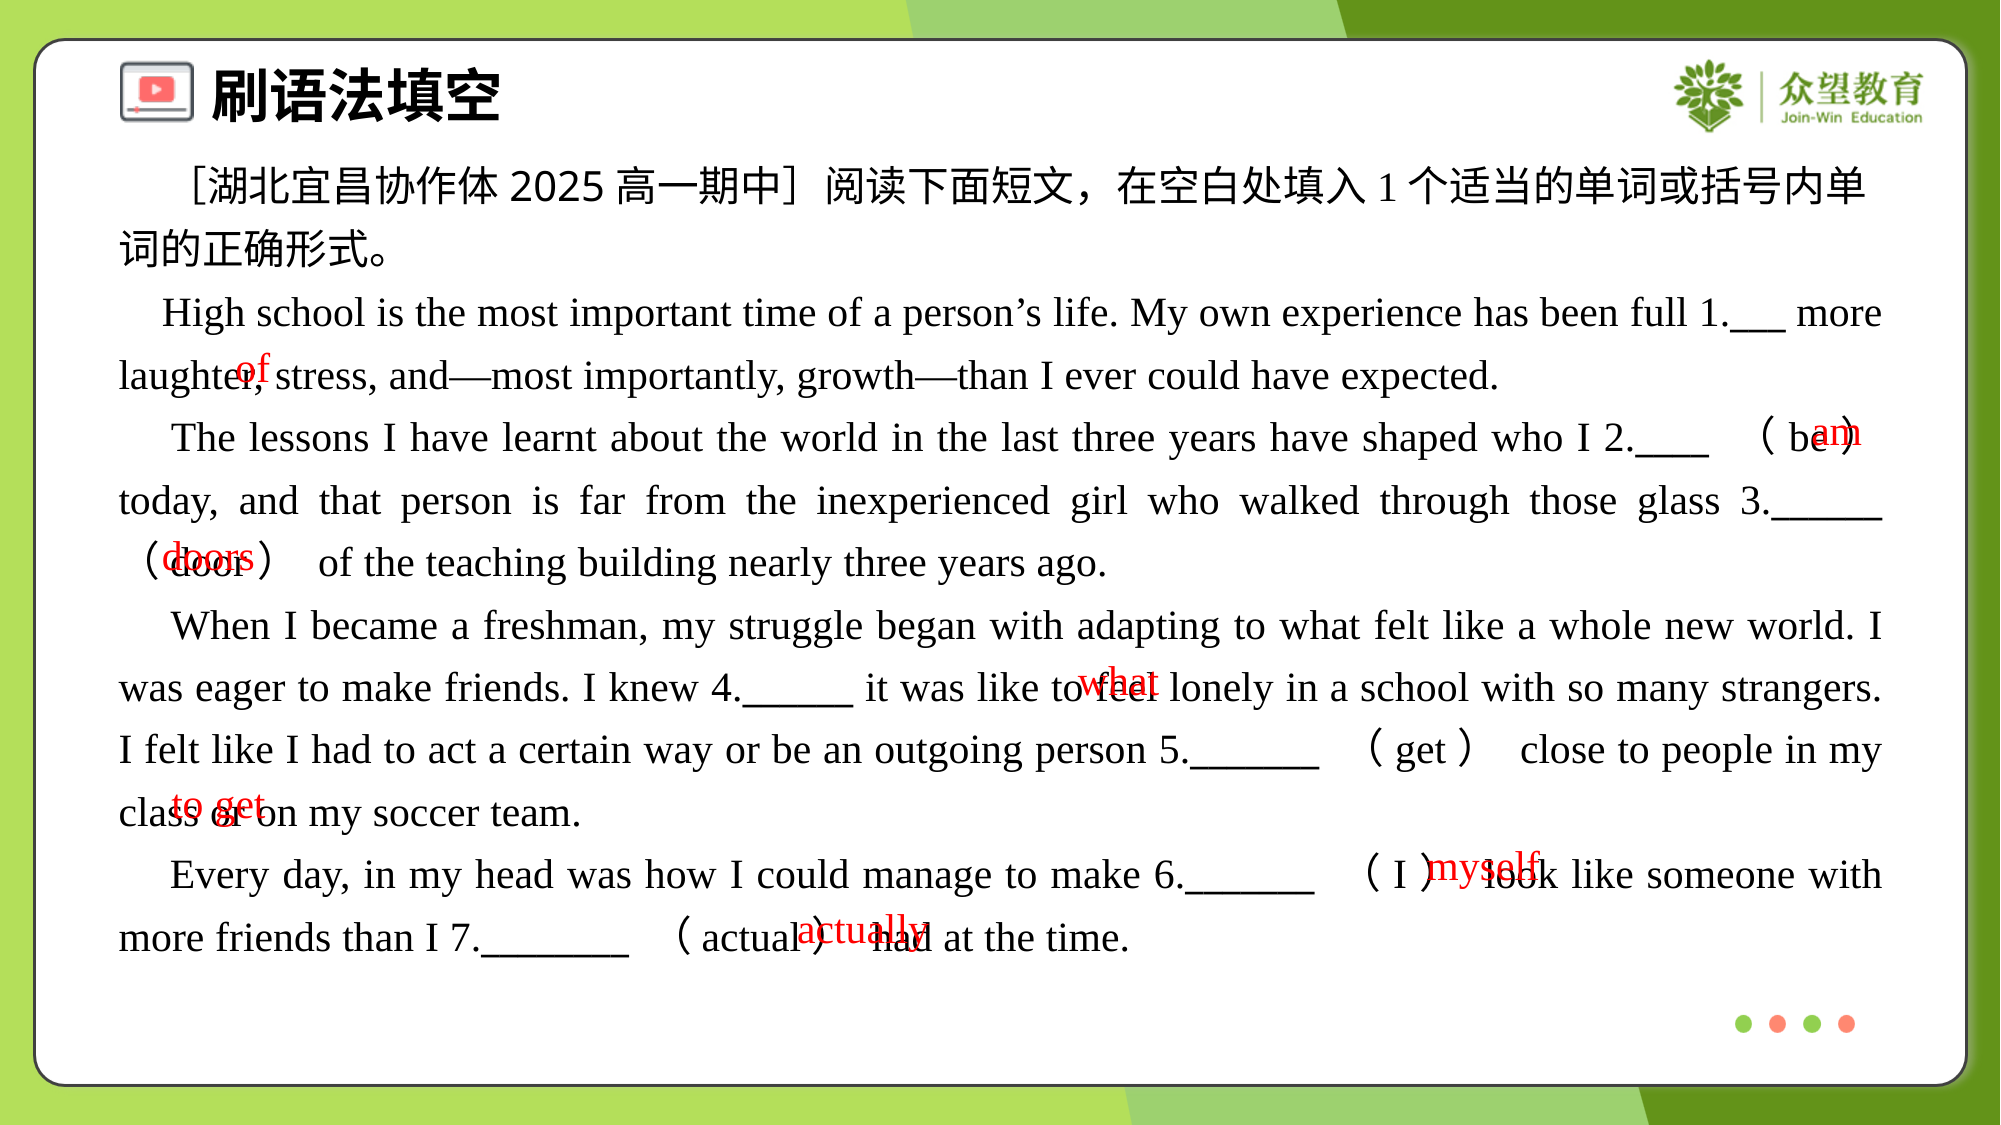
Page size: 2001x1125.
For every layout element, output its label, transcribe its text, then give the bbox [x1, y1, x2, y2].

text_box myself [1411, 826, 1555, 890]
picture [0, 0, 2000, 1125]
text_box what [1062, 641, 1175, 704]
text_box am [1796, 391, 1878, 454]
text_box actually [782, 889, 944, 952]
text_box ［湖北宜昌协作体2025高一期中］阅读下面短文，在空白处填入1个适当的单词或括号内单词的正确形式。 High school is the most important time of a person’s life. My own experience has been full 1.___ more laughter, stress, and—most importantly, growth—than I ever could have expected. The lessons I have learnt about the world in the last three years have shaped who I 2.____ （be） today, and that person is far from the inexperienced girl who walked through those glass 3.______ （door） of the teaching building nearly three years ago. When I became a freshman, my struggle began with adapting to what felt like a whole new world. I was eager to make friends. I knew 4.______ it was like to feel lonely in a school with so many strangers. I felt like I had to act a certain way or be an outgoing person 5._______ （get） close to people in my class or on my soccer team. Every day, in my head was how I could manage to make 6._______ （I） look like someone with more friends than I 7.________ （actual） had at the time. [118, 147, 1883, 961]
text_box doors [147, 516, 270, 579]
text_box to get [151, 764, 286, 827]
text_box of [220, 328, 286, 392]
